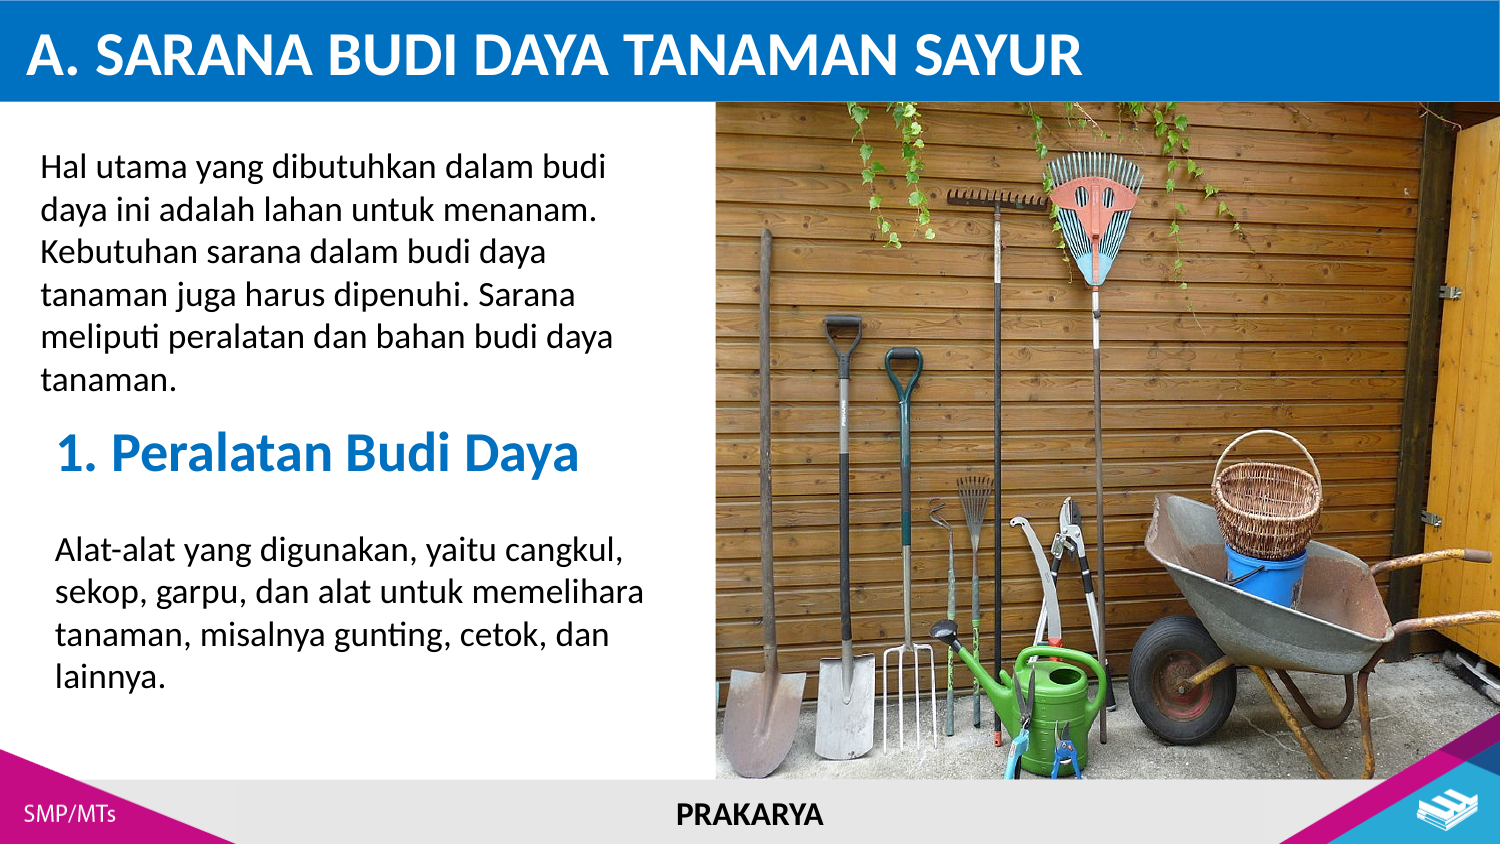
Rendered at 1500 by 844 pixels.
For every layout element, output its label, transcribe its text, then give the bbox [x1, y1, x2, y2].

text_box Hal utama yang dibutuhkan dalam budi daya ini adalah lahan untuk menanam. Kebutuhan sarana dalam budi daya tanaman juga harus dipenuhi. Sarana meliputi peralatan dan bahan budi daya tanaman.L [28, 143, 677, 399]
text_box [0, 713, 1500, 844]
text_box A. SARANA BUDI DAYA TANAMAN SAYUR [0, 0, 1500, 102]
text_box 1. Peralatan Budi Daya [28, 401, 691, 496]
picture [715, 83, 1500, 713]
text_box Alat-alat yang digunakan, yaitu cangkul, sekop, garpu, dan alat untuk memelihara tanaman, misalnya gunting, cetok, dan lainnya. [43, 495, 677, 713]
